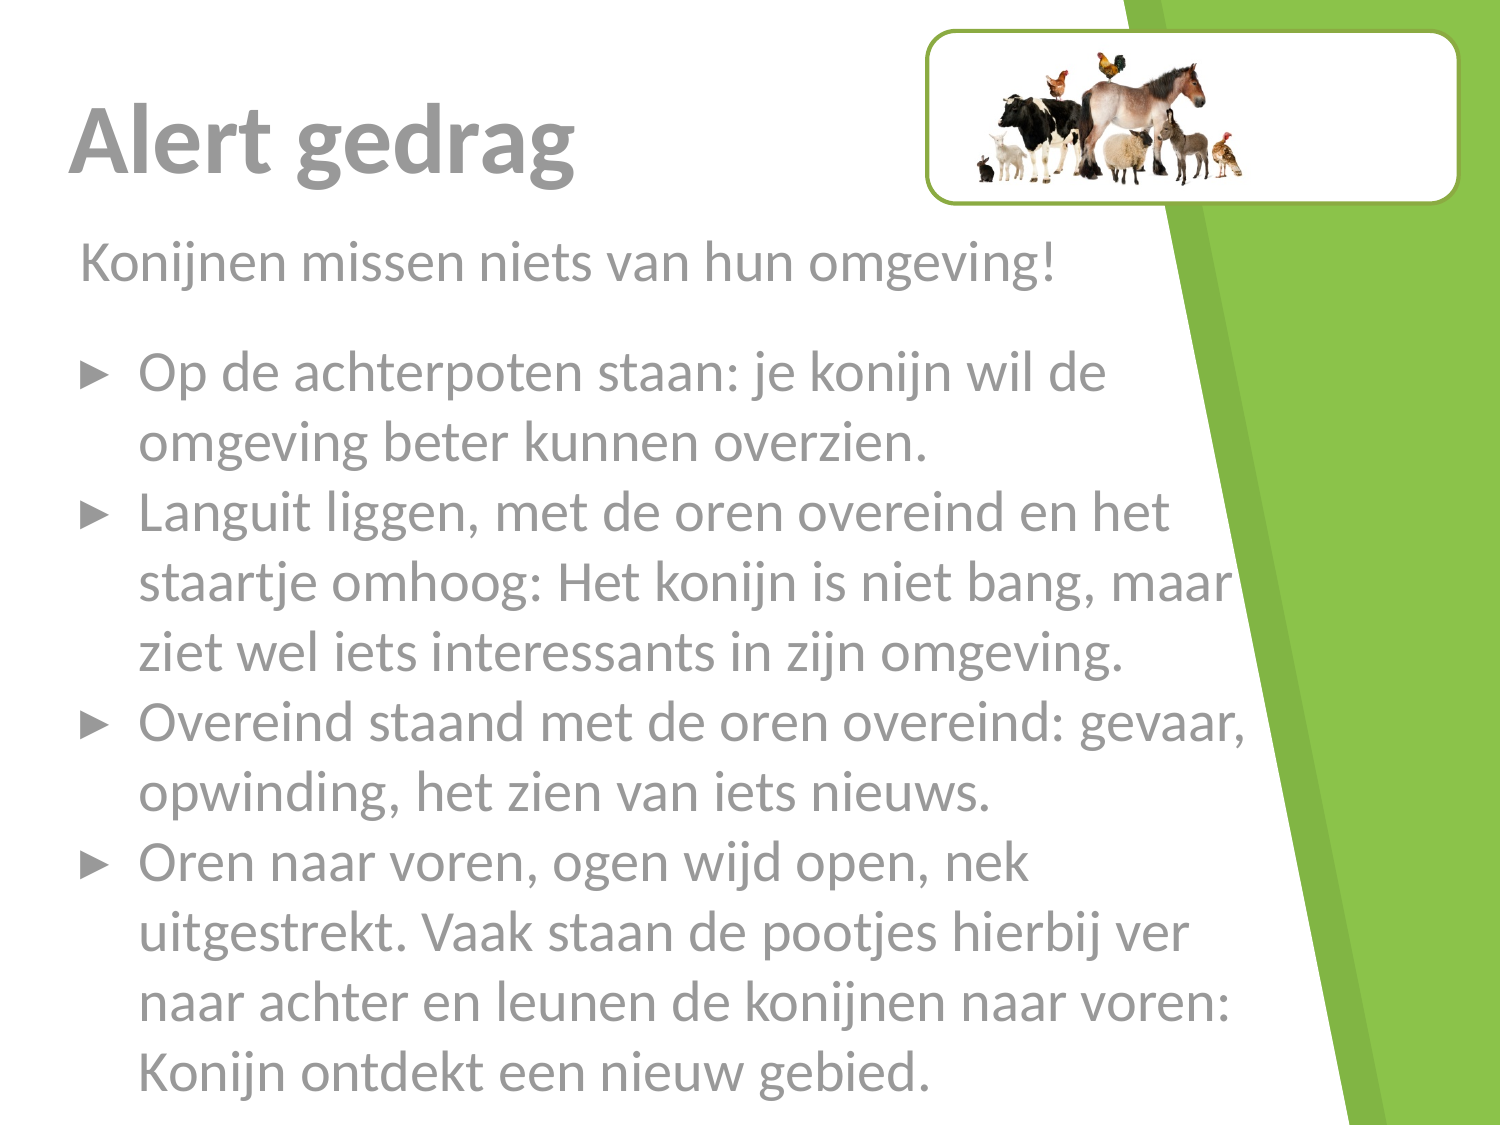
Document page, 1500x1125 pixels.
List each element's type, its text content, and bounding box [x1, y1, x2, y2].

title Alert gedrag [53, 101, 927, 208]
picture [974, 42, 1260, 191]
text_box [925, 28, 1461, 206]
list Konijnen missen niets van hun omgeving! Op de achterpoten staan: je konijn wil de omgeving beter kunnen overzien. Languit liggen, met de oren overeind en het staartje omhoog: Het konijn is niet bang, maar ziet wel iets interessants in zijn omgeving. Overeind staand met de oren overeind: gevaar, opwinding, het zien van iets nieuws. Oren naar voren, ogen wijd open, nek uitgestrekt. Vaak staan de pootjes hierbij ver naar achter en leunen de konijnen naar voren: Konijn ontdekt een nieuw gebied. [64, 208, 1270, 1071]
